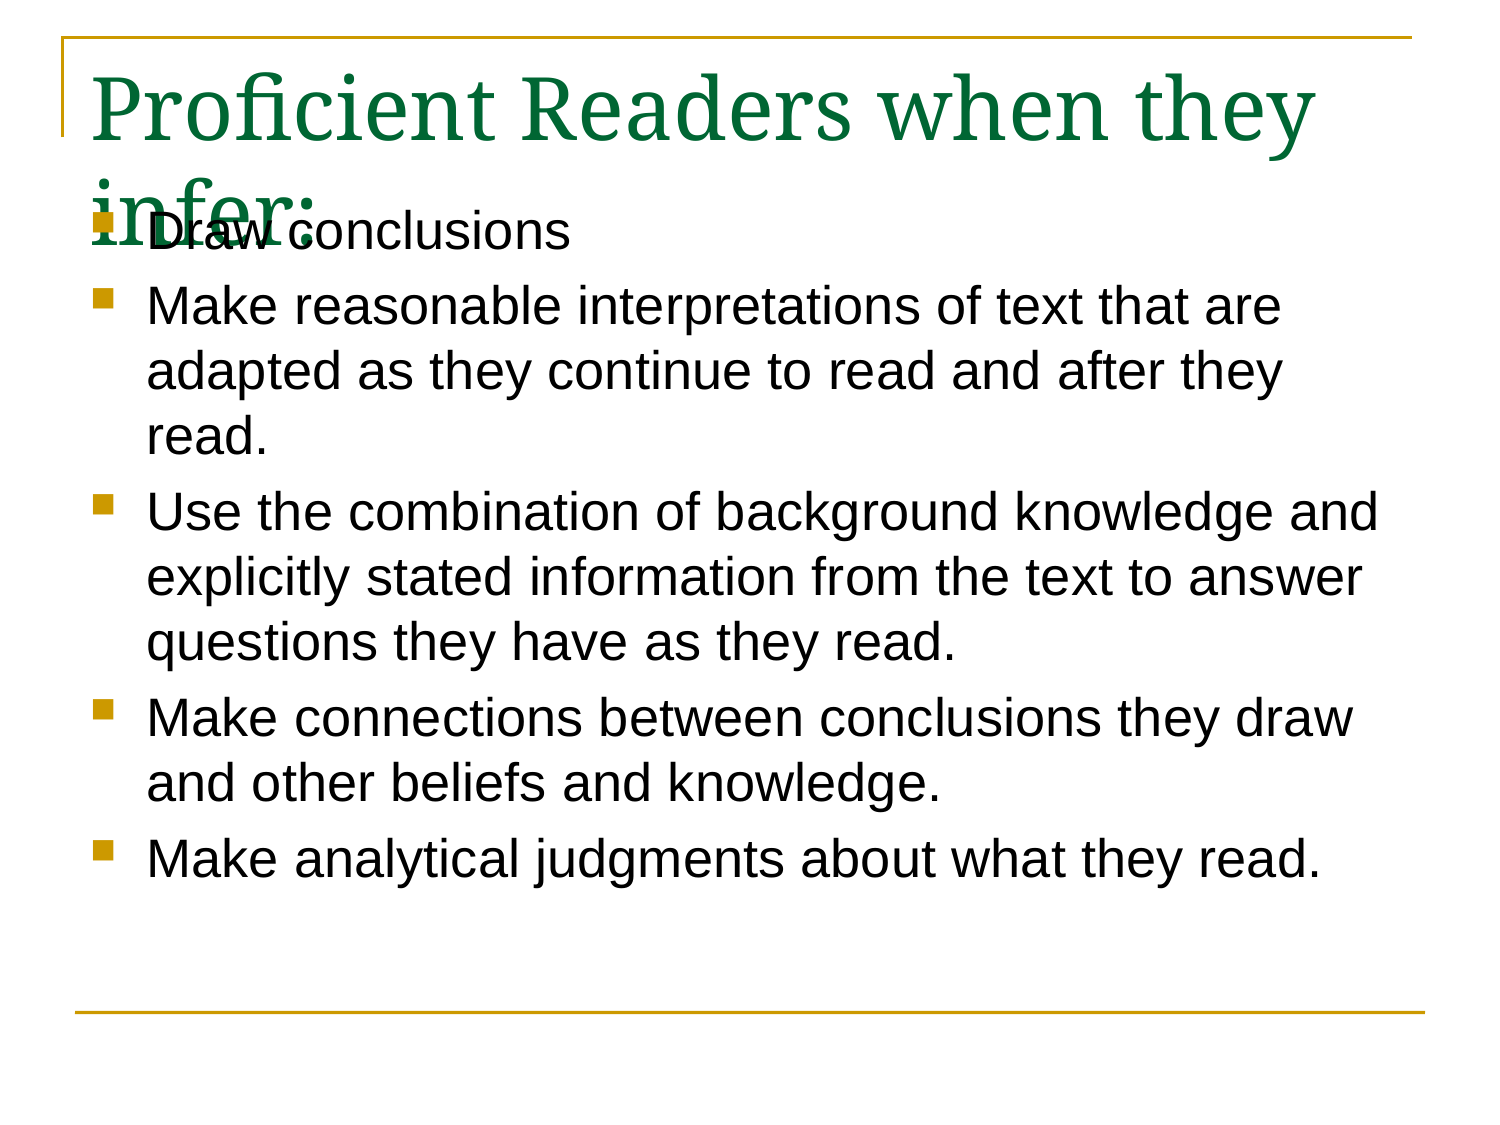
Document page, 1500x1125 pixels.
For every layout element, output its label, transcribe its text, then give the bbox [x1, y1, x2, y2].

title Proficient Readers when they infer: [74, 45, 1426, 187]
list Draw conclusions Make reasonable interpretations of text that are adapted as they continue to read and after they read. Use the combination of background knowledge and explicitly stated information from the text to answer questions they have as they read. Make connections between conclusions they draw and other beliefs and knowledge. Make analytical judgments about what they read. [74, 187, 1426, 1006]
